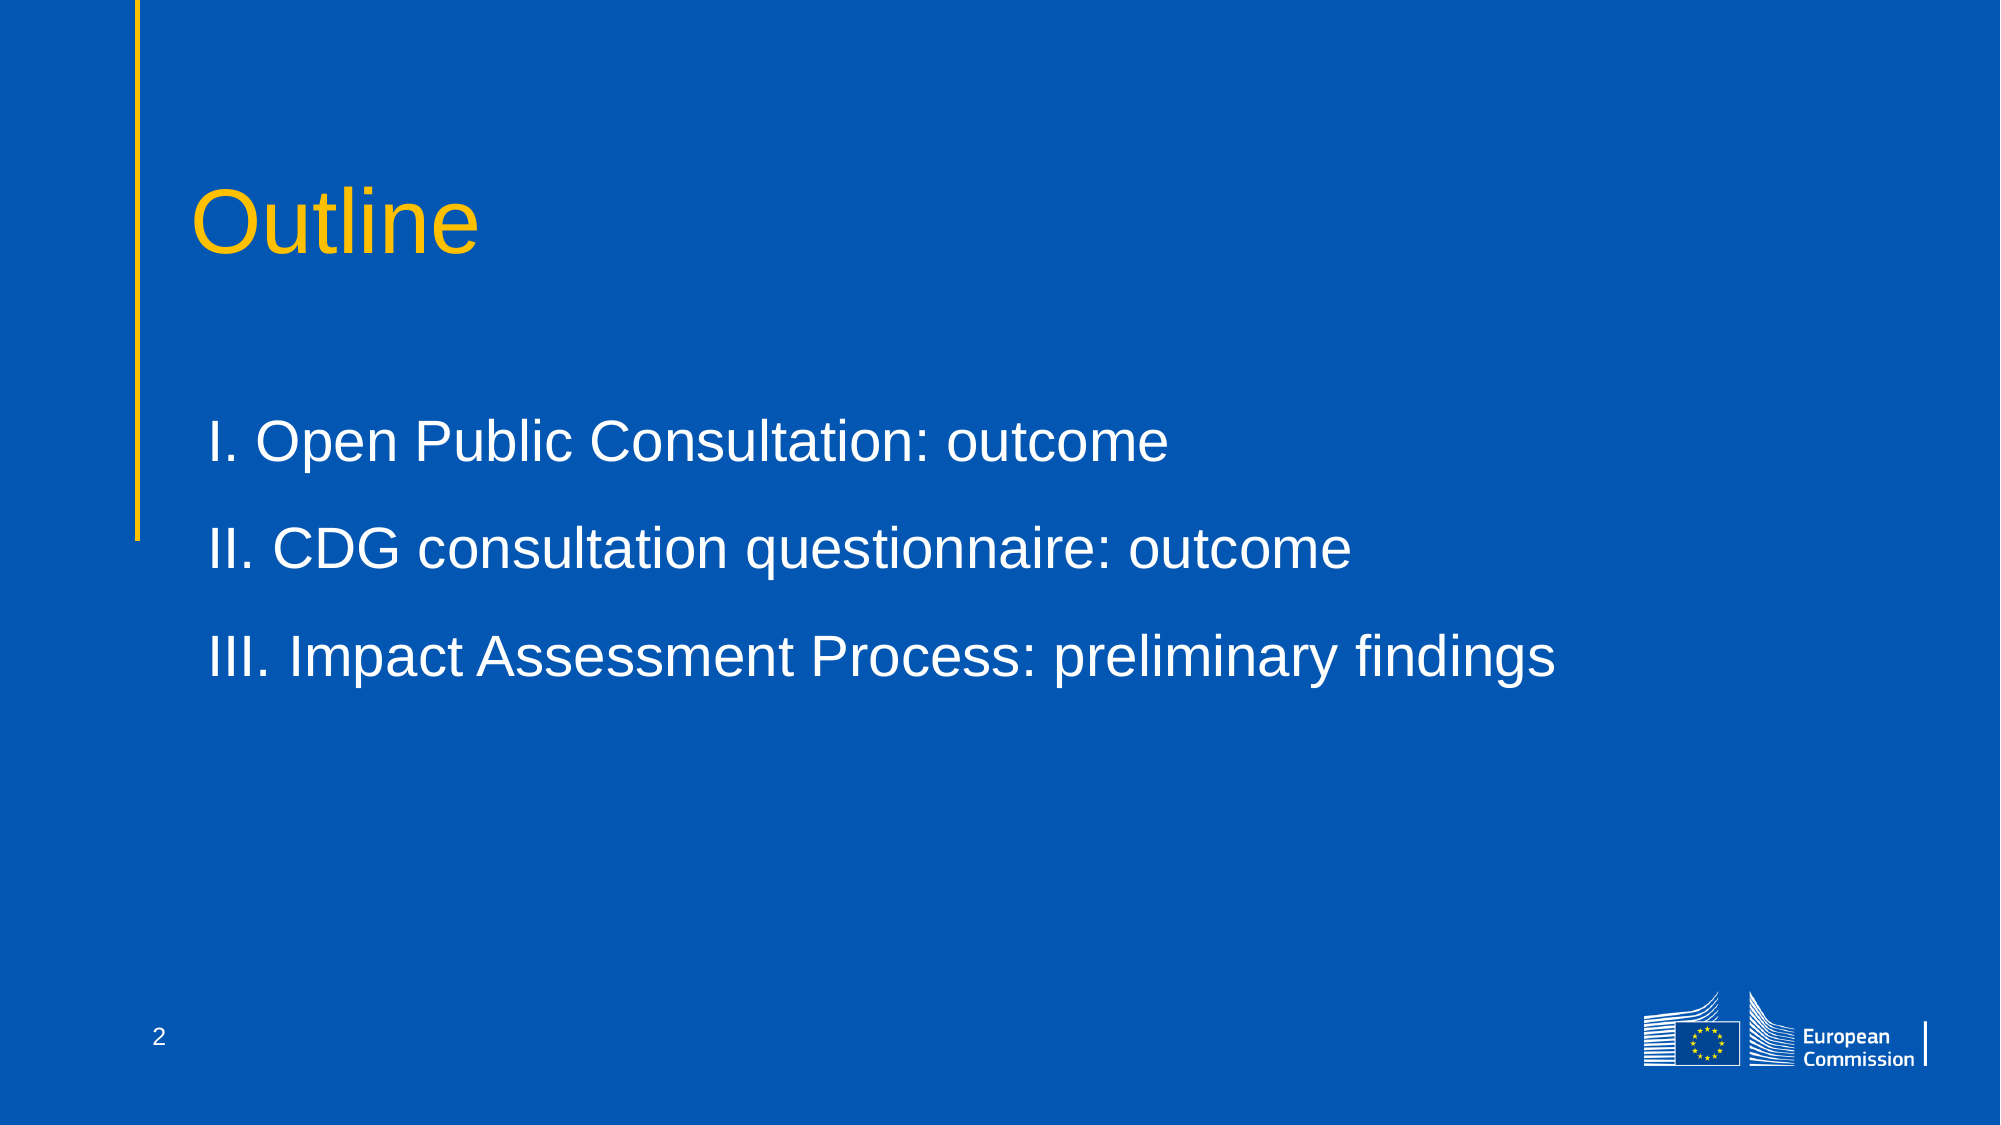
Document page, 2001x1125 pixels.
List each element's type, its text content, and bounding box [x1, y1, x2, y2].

subtitle I. Open Public Consultation: outcome II. CDG consultation questionnaire: outcome III. Impact Assessment Process: preliminary findings [192, 395, 1940, 1059]
title Outline [175, 184, 1927, 274]
slide_number 2 [137, 1005, 588, 1066]
picture [1644, 1059, 1927, 1066]
